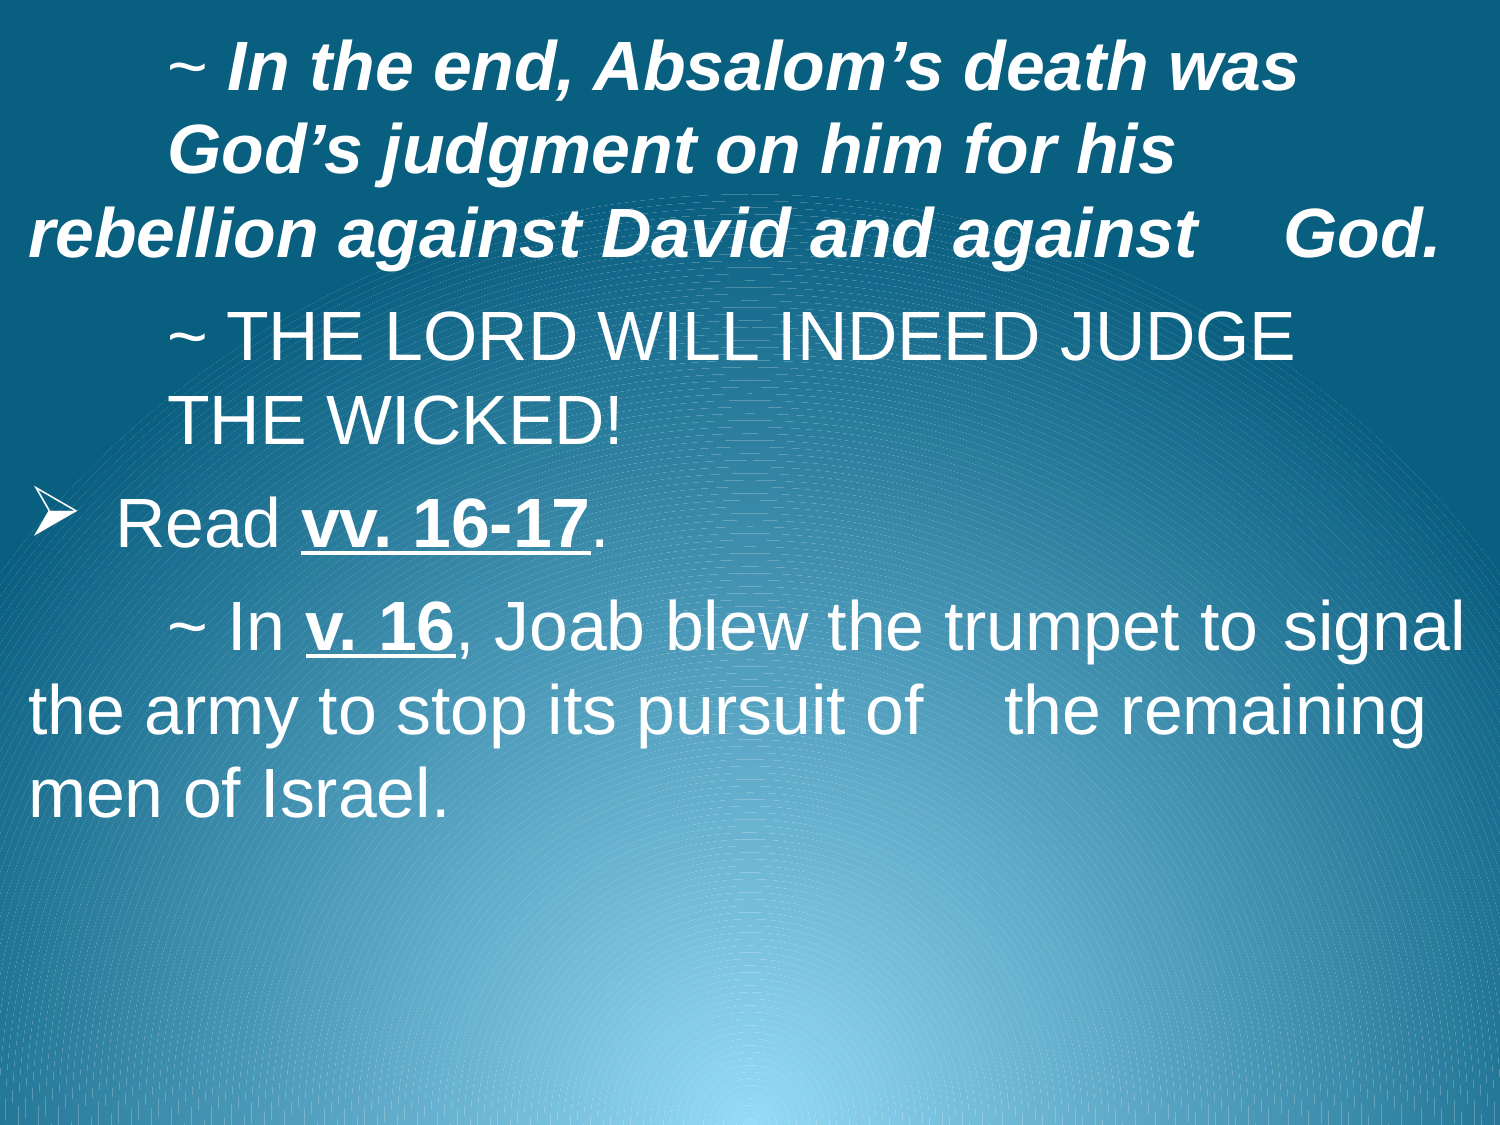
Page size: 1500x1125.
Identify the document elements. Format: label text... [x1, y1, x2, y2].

subtitle ~ In the end, Absalom’s death was God’s judgment on him for his rebellion against David and against God. ~ THE LORD WILL INDEED JUDGE THE WICKED! Read vv. 16-17. ~ In v. 16, Joab blew the trumpet to signal the army to stop its pursuit of the remaining men of Israel. [13, 13, 1484, 1102]
